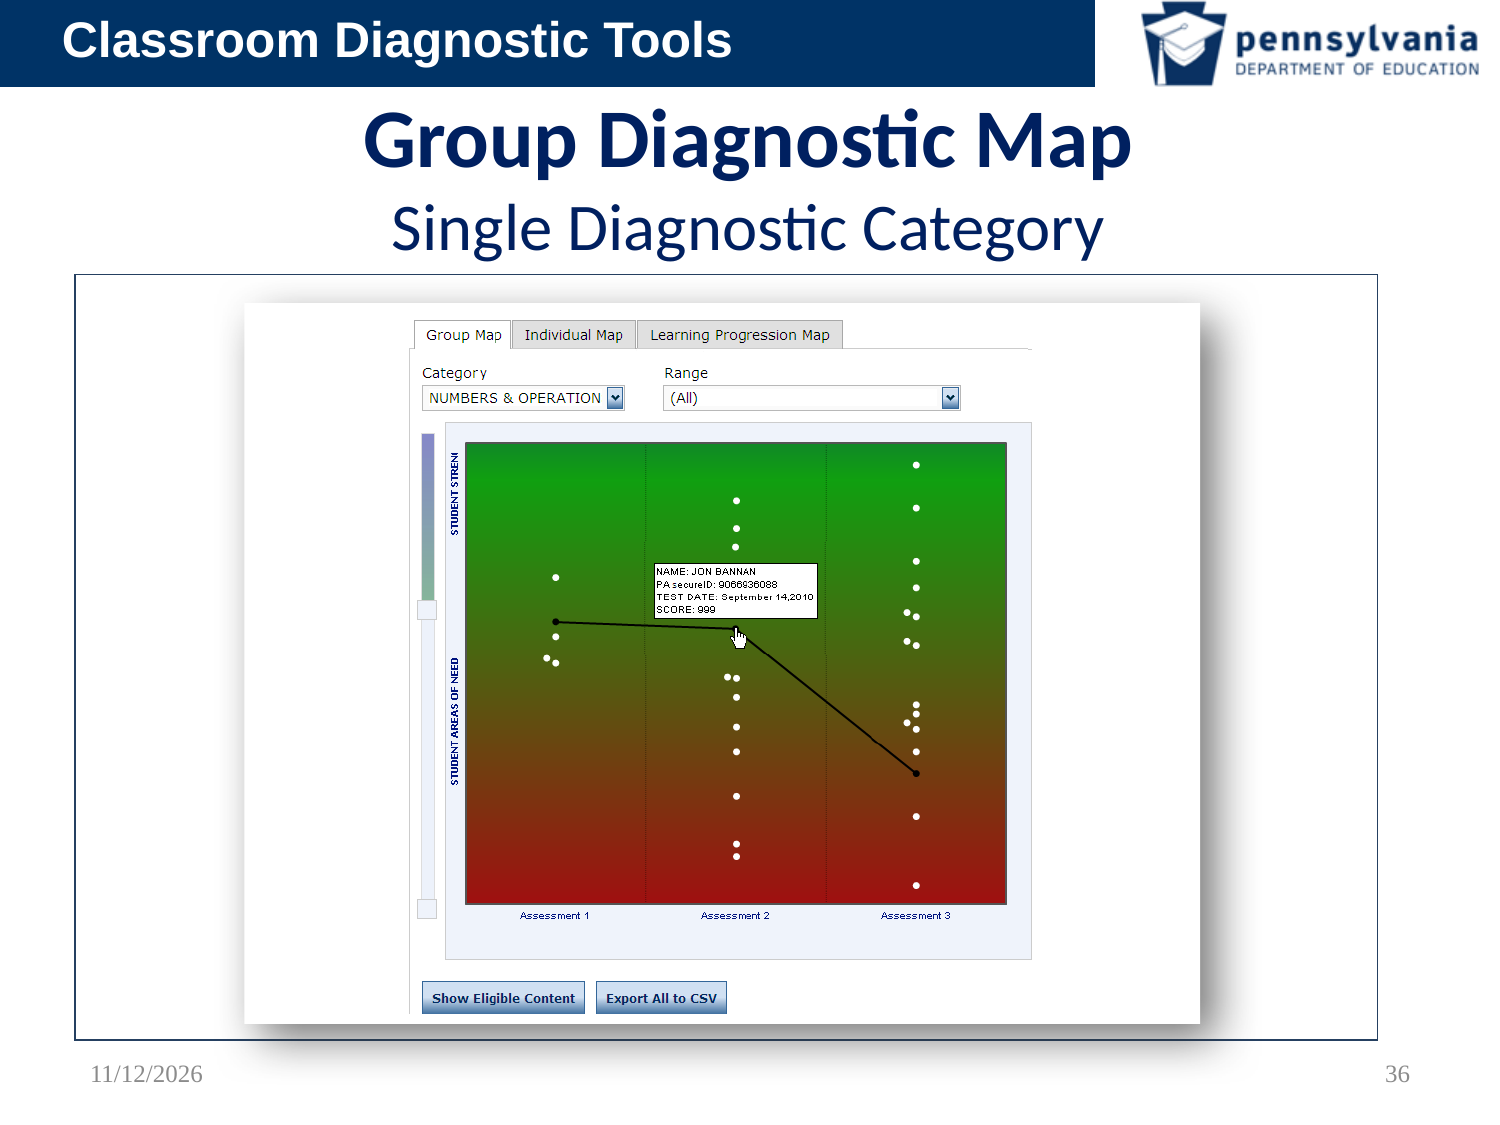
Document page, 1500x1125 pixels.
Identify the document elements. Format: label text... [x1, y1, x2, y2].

picture [1134, 0, 1485, 90]
title Group Diagnostic Map Single Diagnostic Category [73, 94, 1424, 254]
list [74, 274, 1378, 1041]
picture [243, 303, 1201, 1025]
slide_number 36 [1074, 1042, 1425, 1103]
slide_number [75, 1042, 425, 1103]
